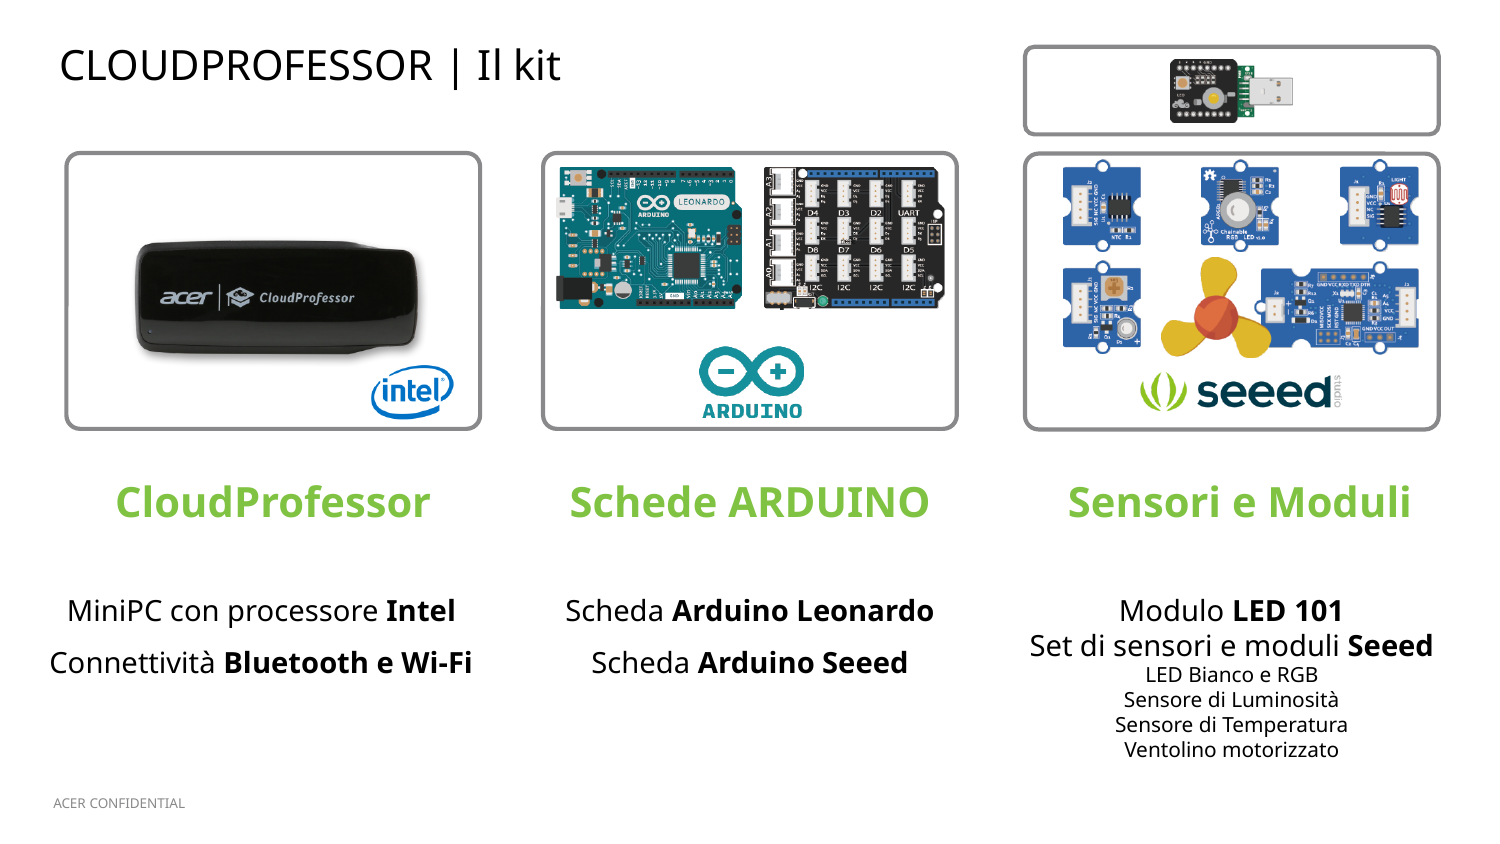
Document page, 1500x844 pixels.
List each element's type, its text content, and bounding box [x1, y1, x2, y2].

text_box Sensori e Moduli [1053, 468, 1427, 533]
text_box [64, 150, 483, 431]
text_box [1022, 44, 1441, 137]
picture [1170, 59, 1294, 124]
text_box Scheda Arduino Leonardo Scheda Arduino Seeed [550, 567, 950, 687]
title CLOUDPROFESSOR | Il kit [59, 48, 1025, 131]
text_box [540, 150, 959, 431]
picture [764, 167, 945, 310]
picture [78, 223, 469, 422]
text_box [1022, 151, 1441, 432]
text_box Modulo LED 101 Set di sensori e moduli Seeed LED Bianco e RGB Sensore di Luminosità Sensore di Temperatura Ventolino motorizzato [1014, 567, 1449, 770]
picture [1121, 362, 1359, 421]
text_box Schede ARDUINO [554, 468, 946, 533]
picture [699, 346, 804, 419]
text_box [1062, 159, 1419, 358]
picture [556, 167, 742, 310]
text_box MiniPC con processore Intel Connettività Bluetooth e Wi-Fi [34, 567, 489, 687]
text_box CloudProfessor [100, 468, 447, 533]
